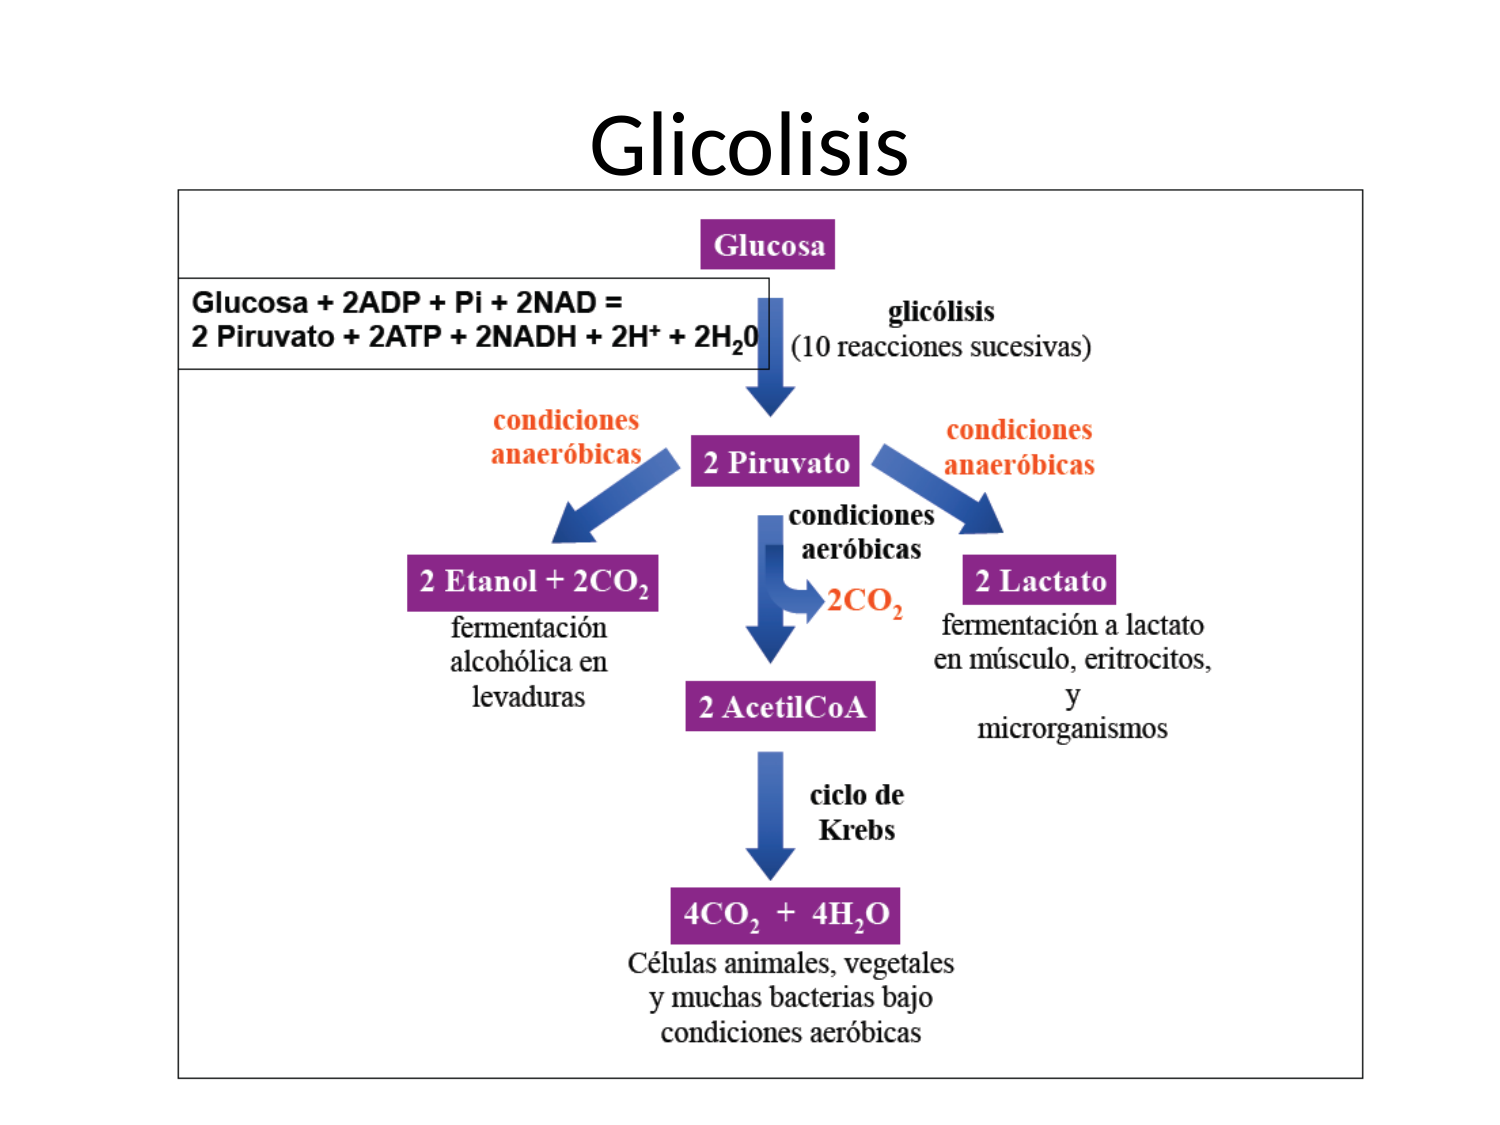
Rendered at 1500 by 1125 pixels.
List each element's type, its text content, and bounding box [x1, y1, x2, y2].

picture [170, 184, 1369, 1090]
title Glicolisis [75, 45, 1425, 233]
